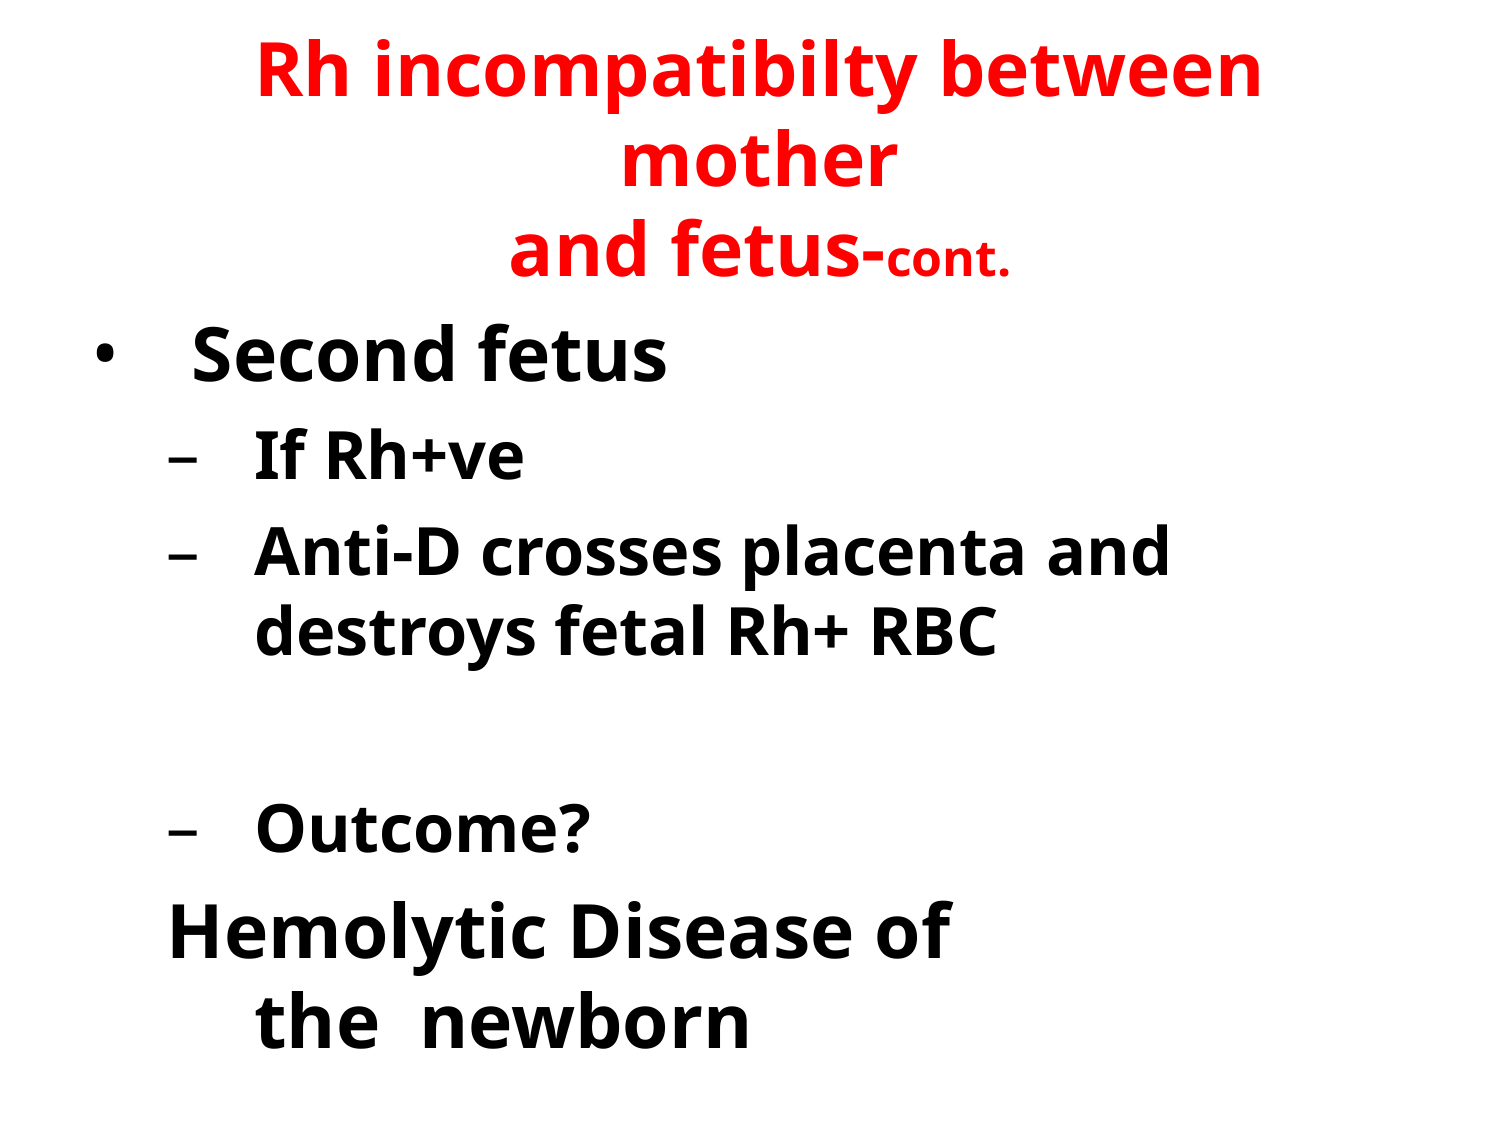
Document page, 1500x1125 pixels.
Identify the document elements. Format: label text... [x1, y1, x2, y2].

text_box Second fetus If Rh+ve Anti-D crosses placenta and destroys fetal Rh+ RBC Outcome? Hemolytic Disease of the newborn [89, 306, 1179, 1064]
title Rh incompatibilty between mother and fetus-cont. [119, 21, 1381, 293]
